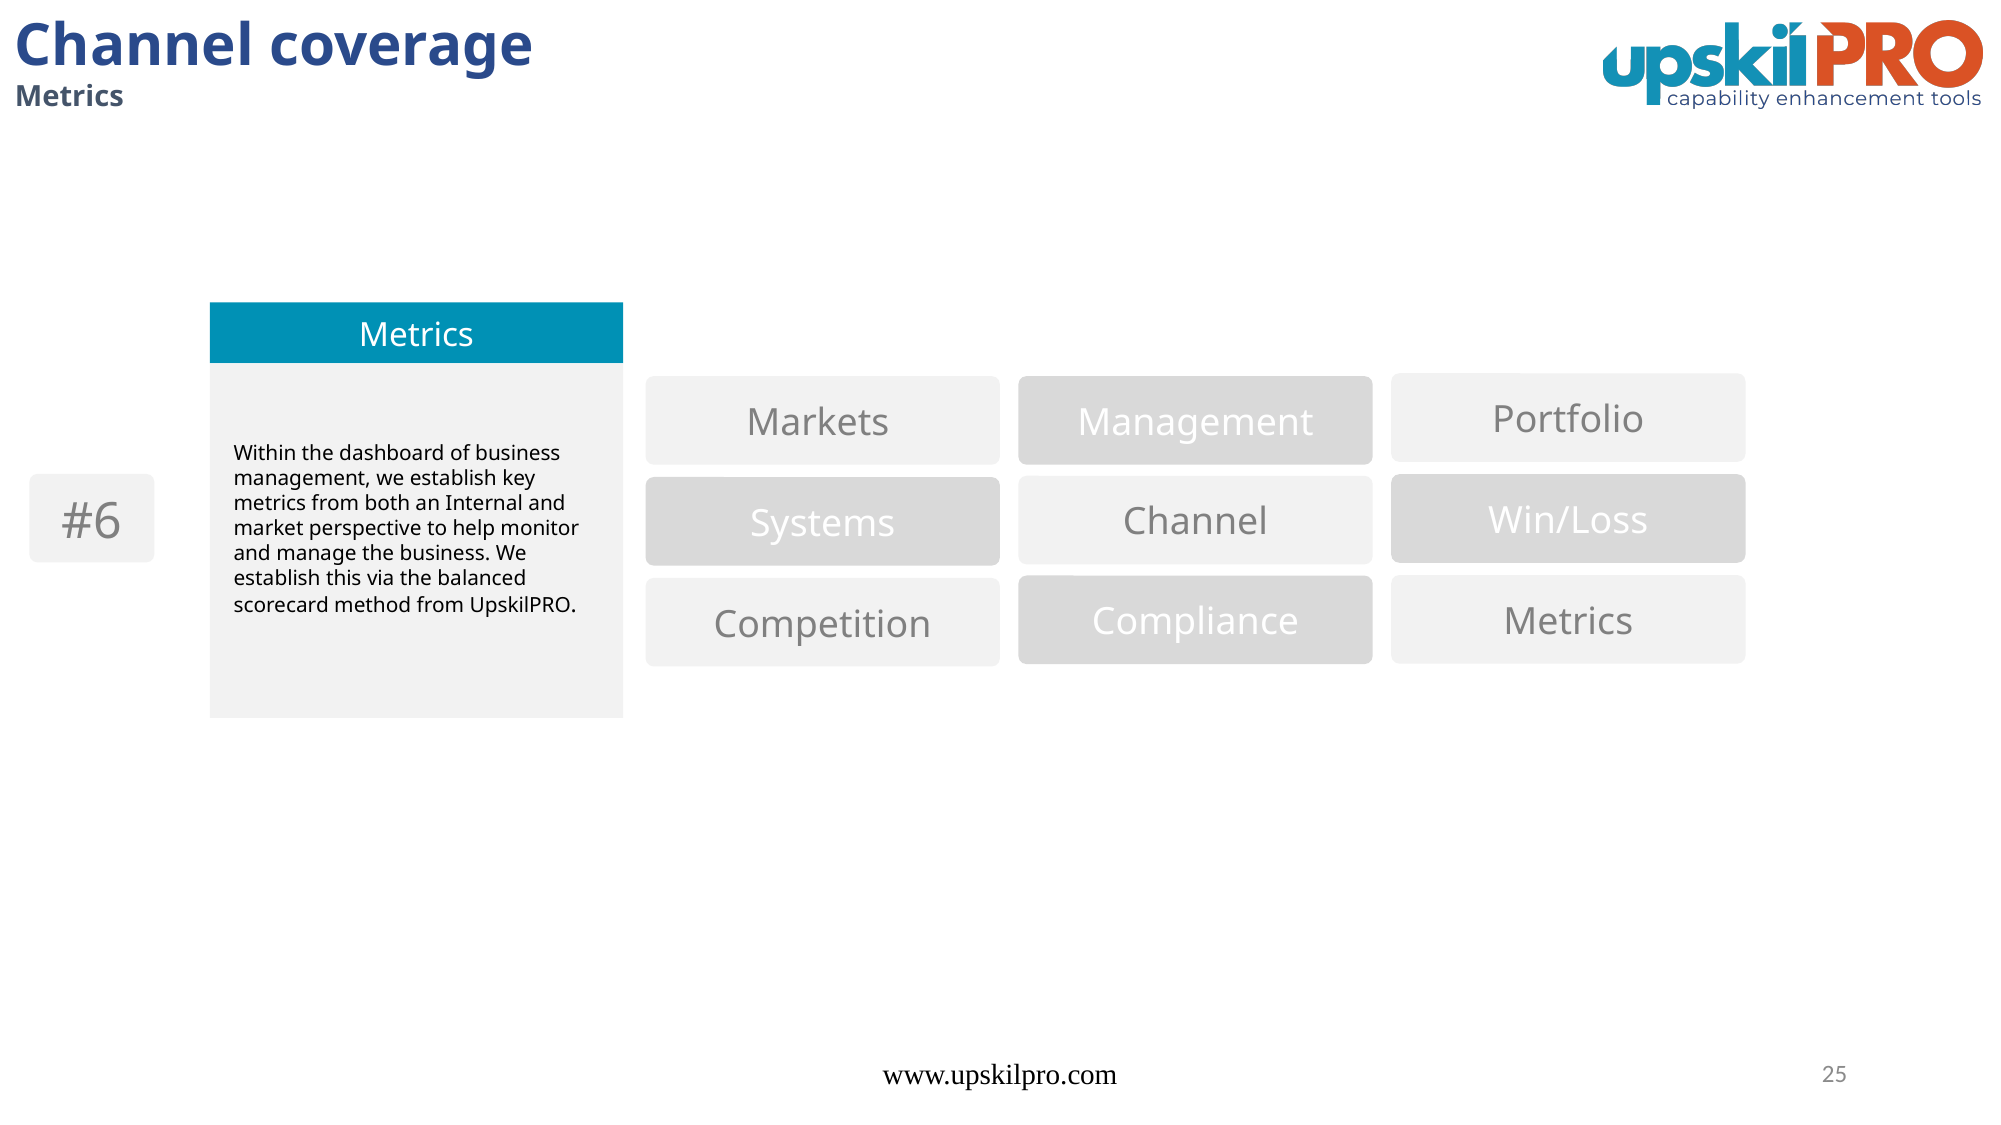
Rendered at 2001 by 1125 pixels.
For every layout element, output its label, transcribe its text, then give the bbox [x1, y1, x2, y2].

text_box Channel [1018, 475, 1373, 565]
text_box #6 [29, 473, 155, 563]
text_box Systems [645, 476, 1000, 566]
text_box Compliance [1018, 575, 1373, 665]
picture [1603, 20, 1983, 109]
text_box Win/Loss [1391, 474, 1746, 563]
footer www.upskilpro.com [662, 1042, 1338, 1103]
slide_number 25 [1412, 1042, 1863, 1103]
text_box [209, 302, 624, 718]
text_box Markets [645, 376, 1000, 465]
text_box Competition [645, 577, 1000, 667]
text_box Channel coverage Metrics [0, 0, 1563, 120]
text_box Management [1018, 376, 1373, 465]
text_box Metrics [1391, 575, 1746, 664]
text_box Portfolio [1391, 373, 1746, 462]
